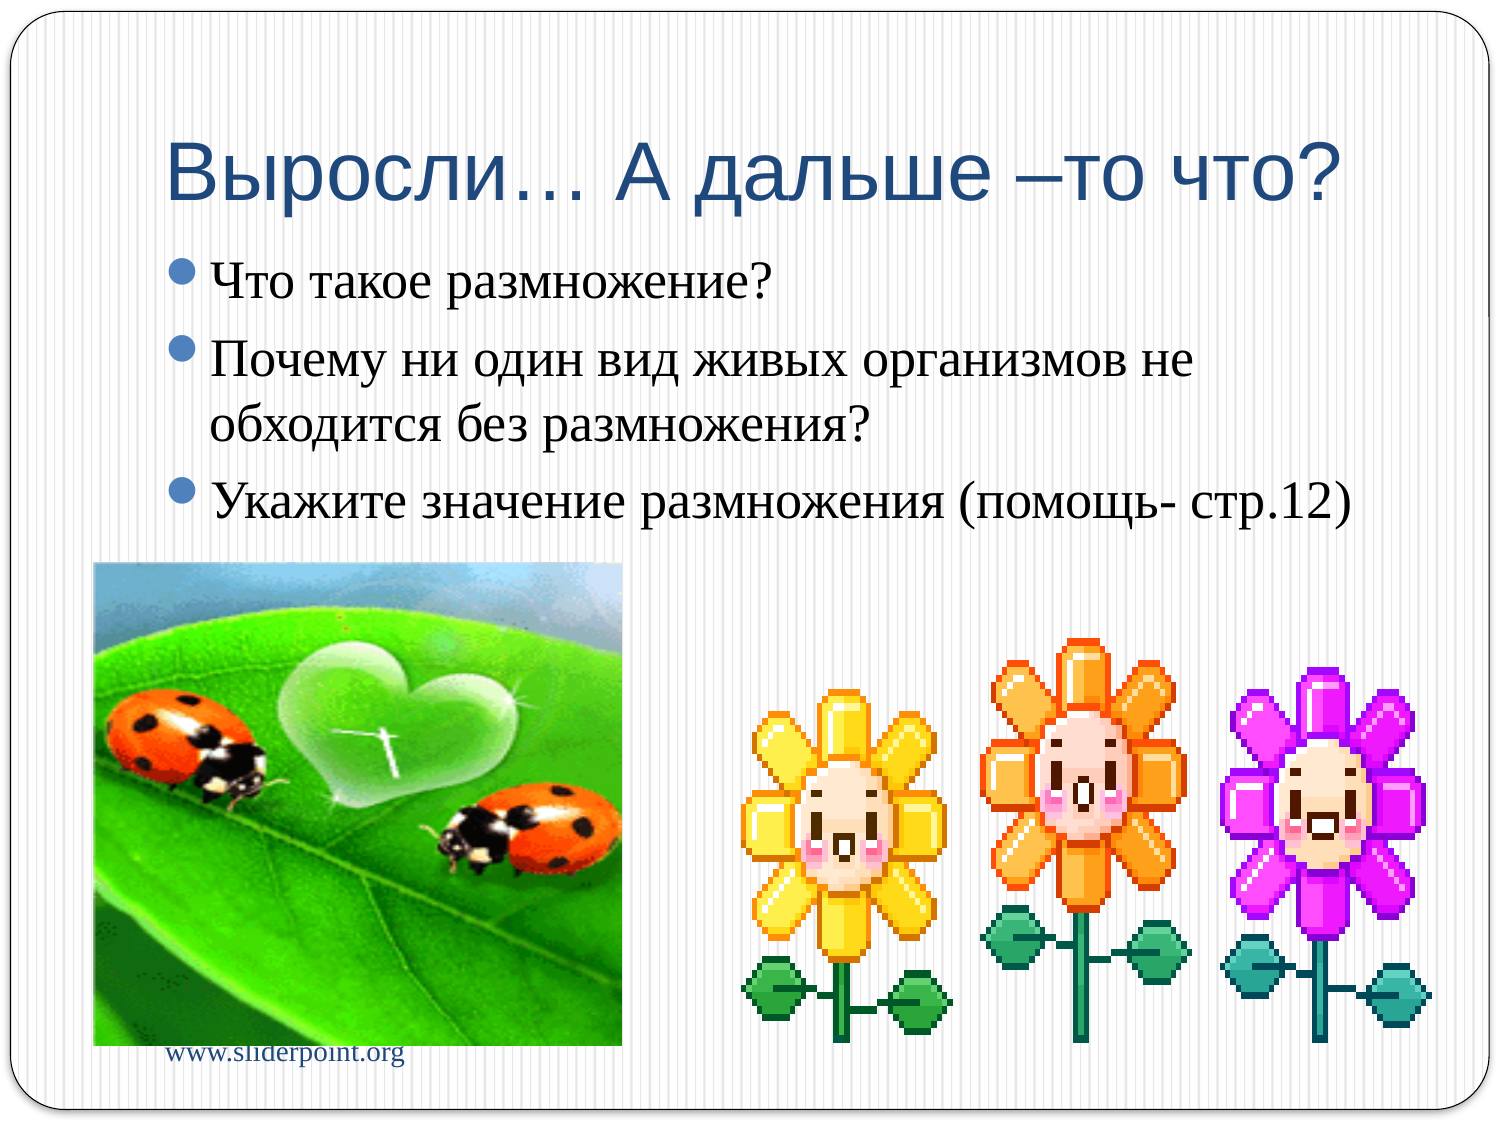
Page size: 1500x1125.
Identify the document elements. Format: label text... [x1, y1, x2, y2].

picture [714, 573, 1454, 1044]
title Выросли… А дальше –то что? [150, 45, 1425, 233]
picture [93, 562, 622, 1047]
footer www.sliderpoint.org [150, 1012, 800, 1088]
list Что такое размножение? Почему ни один вид живых организмов не обходится без размножения? Укажите значение размножения (помощь- стр.12) [150, 237, 1425, 988]
